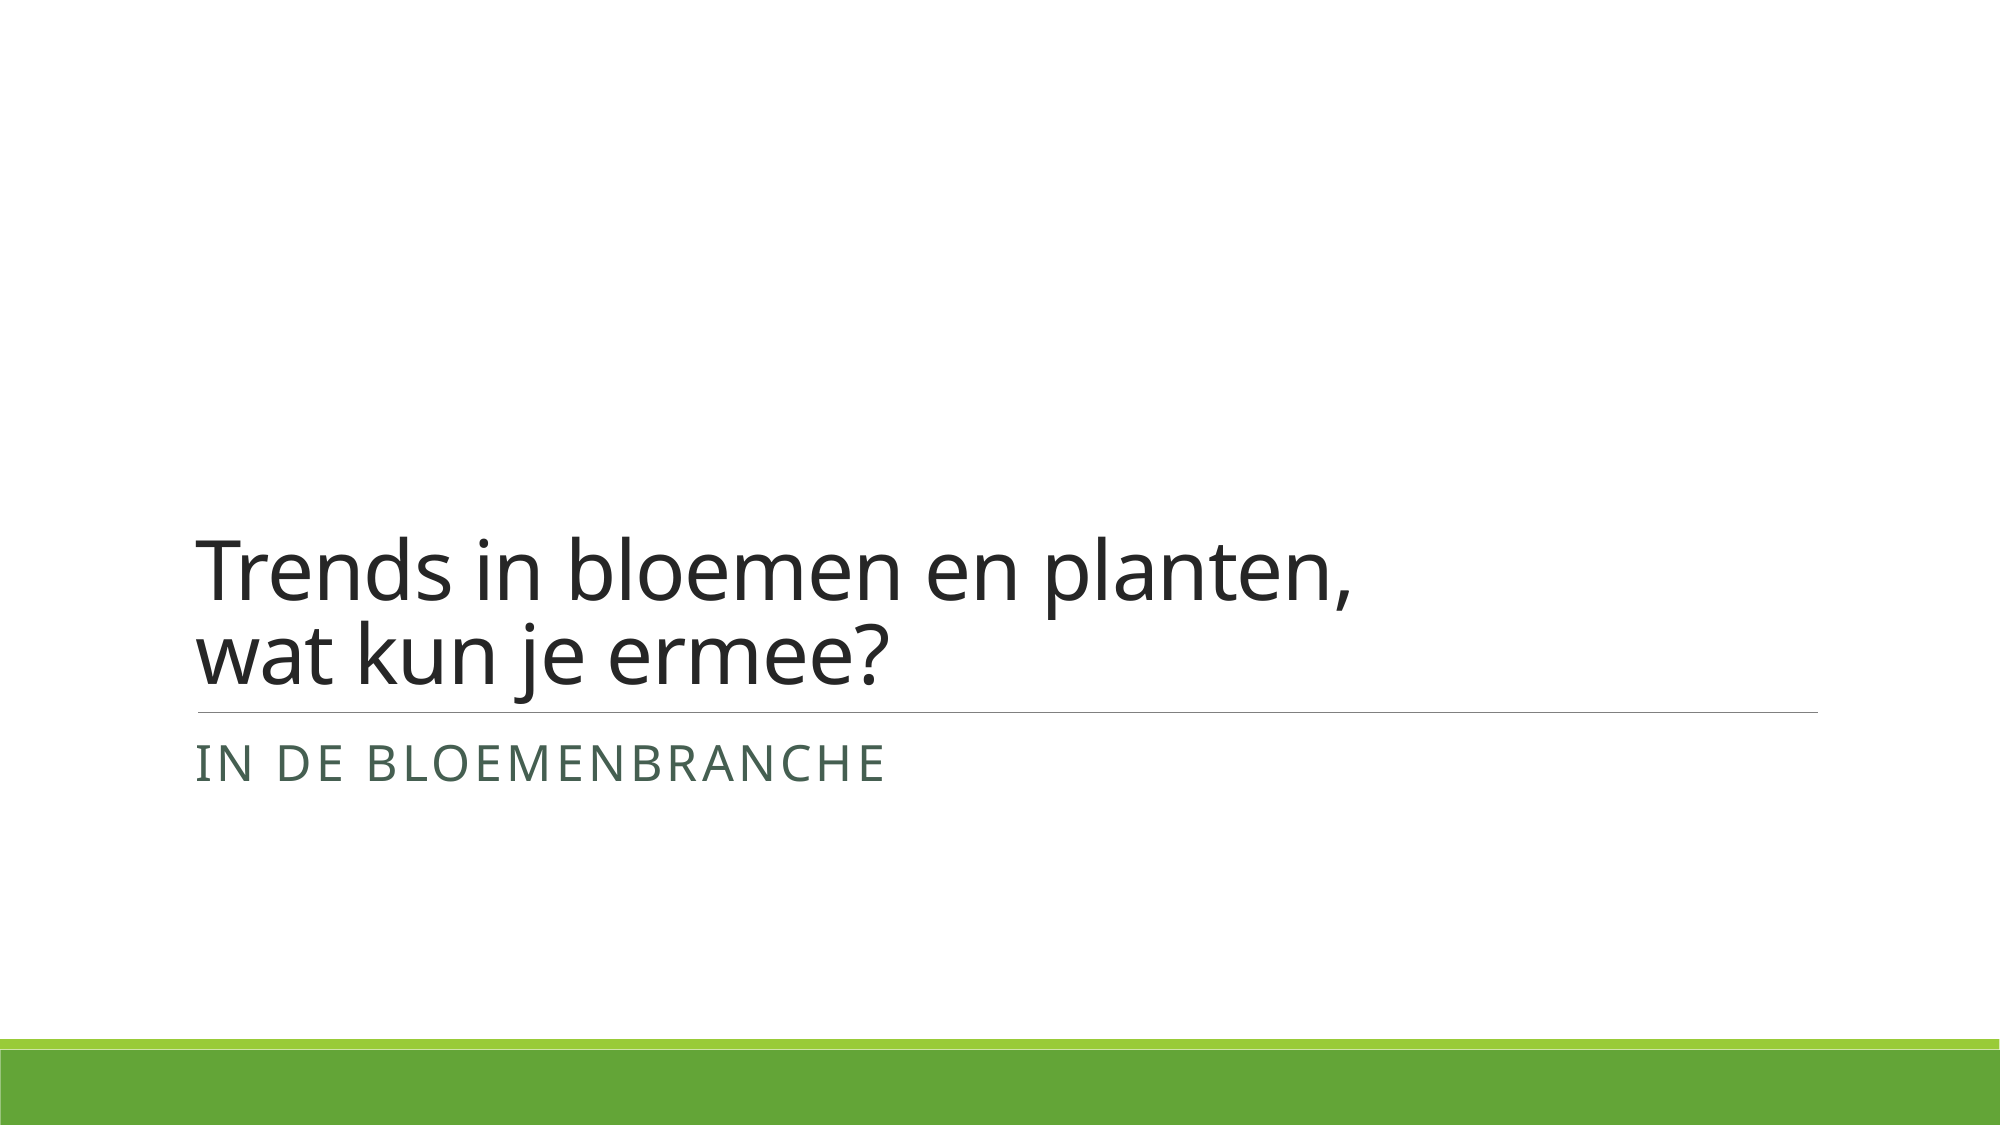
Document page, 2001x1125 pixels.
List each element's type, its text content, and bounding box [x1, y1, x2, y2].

title Trends in bloemen en planten, wat kun je ermee? [180, 124, 1830, 710]
subtitle In de bloemenbranche [180, 730, 1831, 919]
